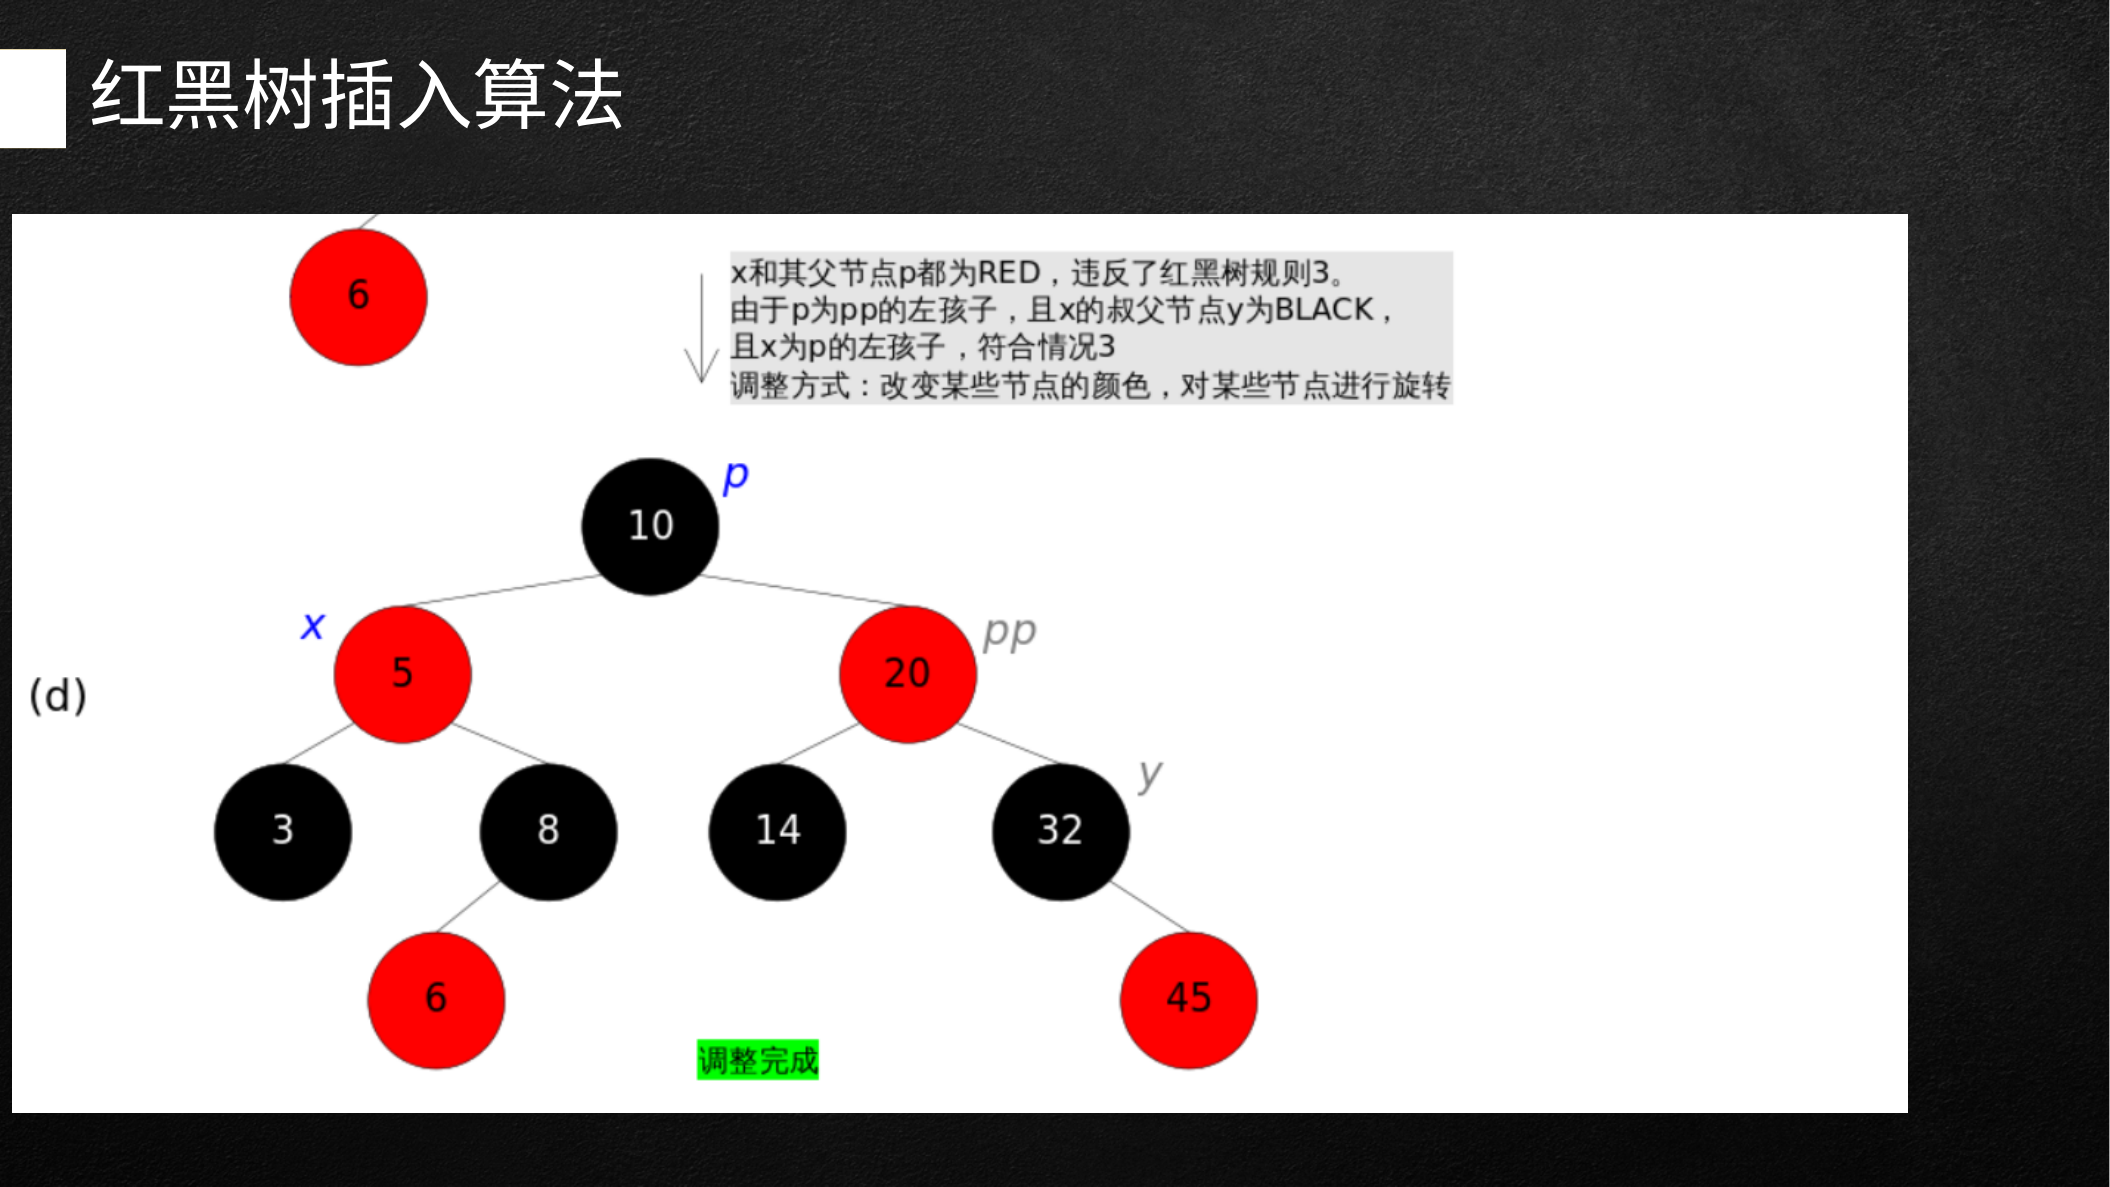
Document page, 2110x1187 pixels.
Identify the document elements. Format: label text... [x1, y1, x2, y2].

title 红黑树插入算法 [74, 48, 2052, 150]
picture [0, 0, 2110, 1187]
